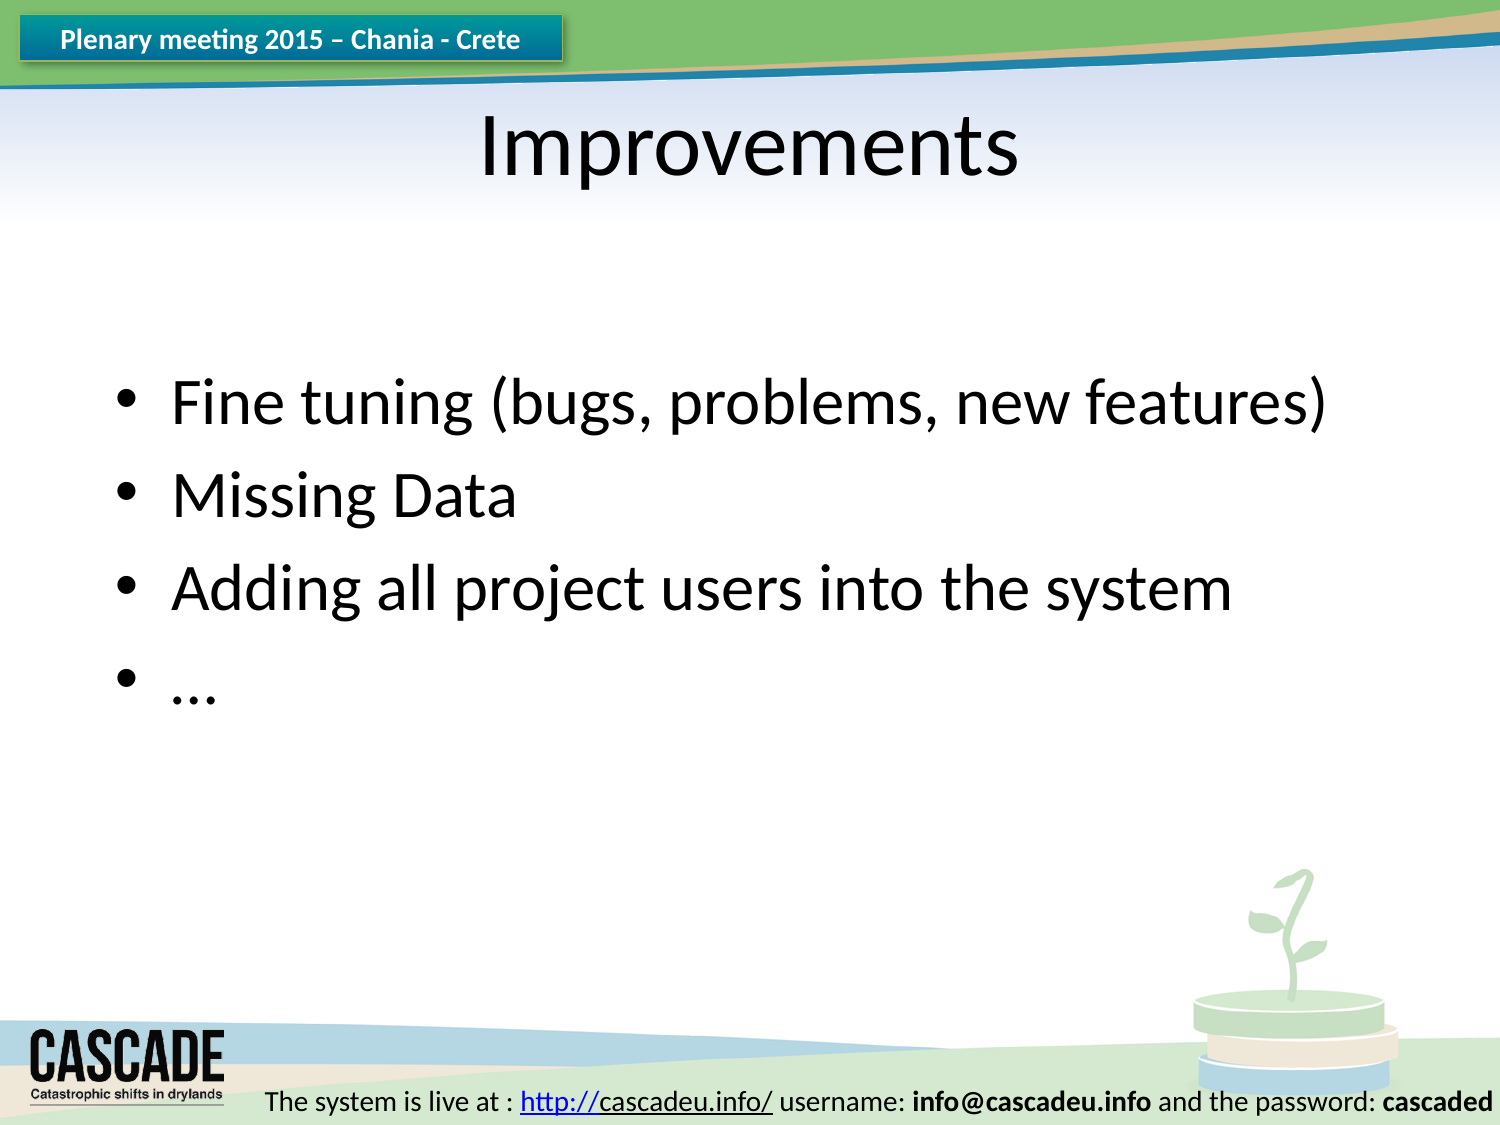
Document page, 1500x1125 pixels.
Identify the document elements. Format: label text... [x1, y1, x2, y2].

picture [29, 1029, 224, 1106]
picture [0, 0, 1500, 90]
list Fine tuning (bugs, problems, new features) Missing Data Adding all project users into the system … [99, 350, 1450, 793]
text_box The system is live at : http://cascadeu.info/ username: info@cascadeu.info and the password: cascaded [249, 1074, 1500, 1125]
title Improvements [75, 45, 1425, 233]
